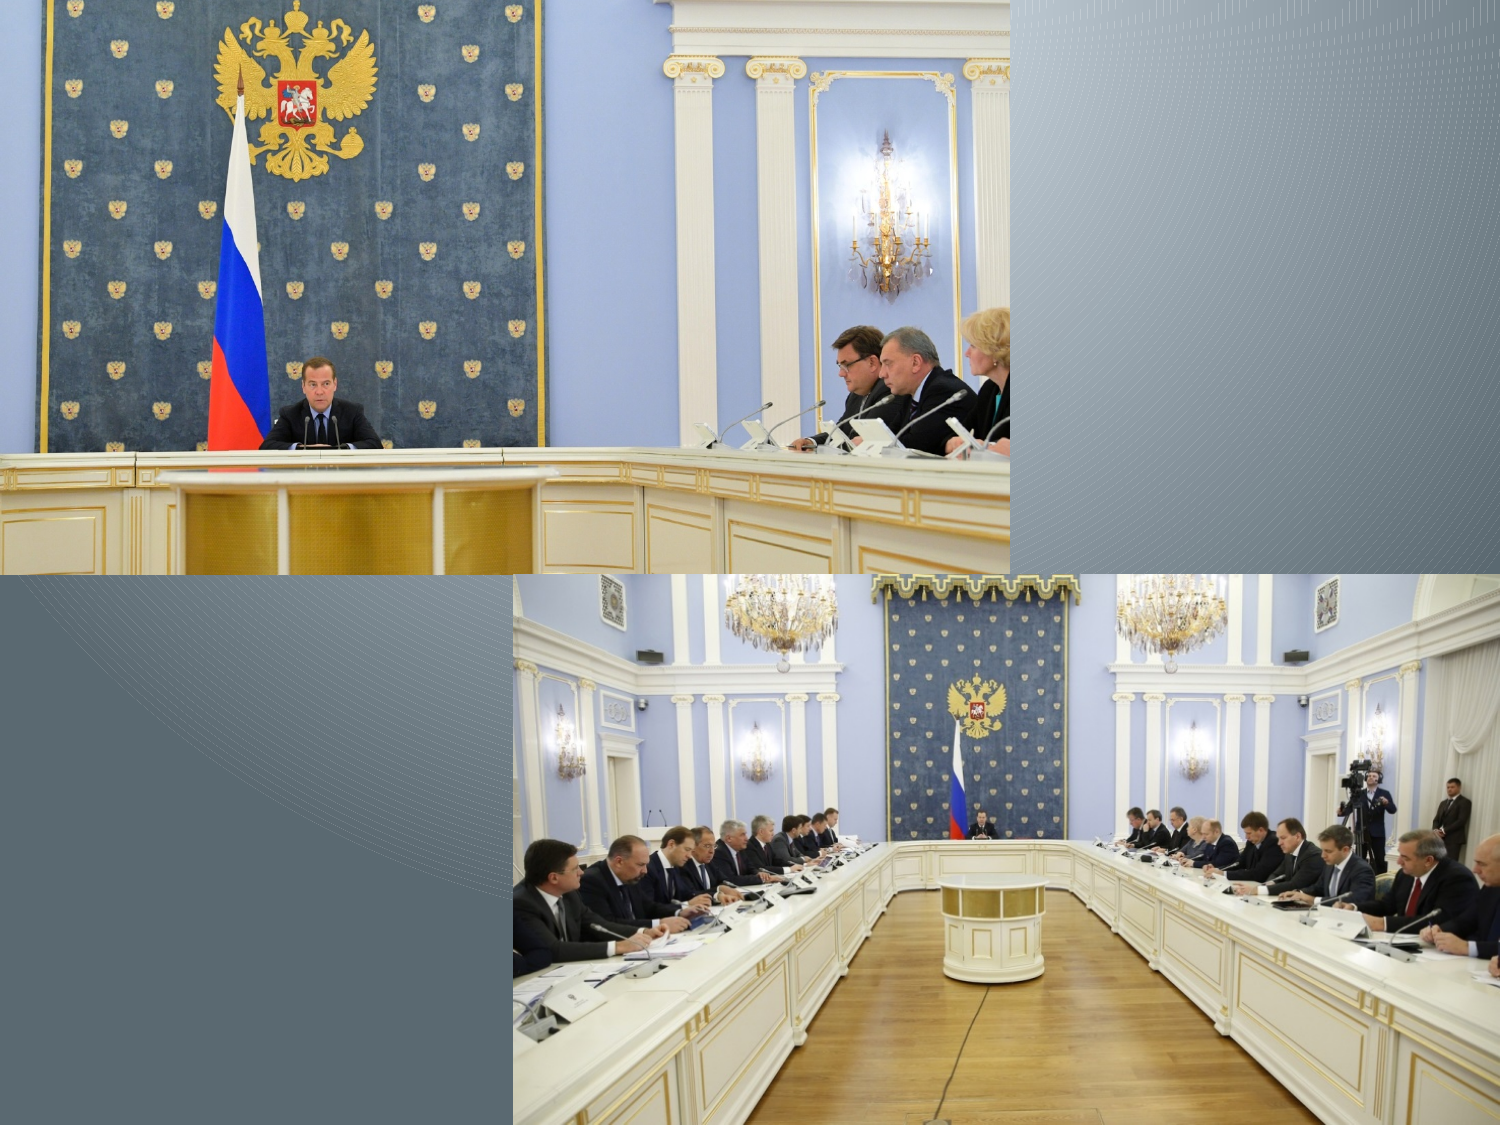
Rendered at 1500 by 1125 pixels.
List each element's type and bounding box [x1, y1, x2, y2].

list [513, 574, 1500, 1125]
list [0, 0, 1010, 575]
